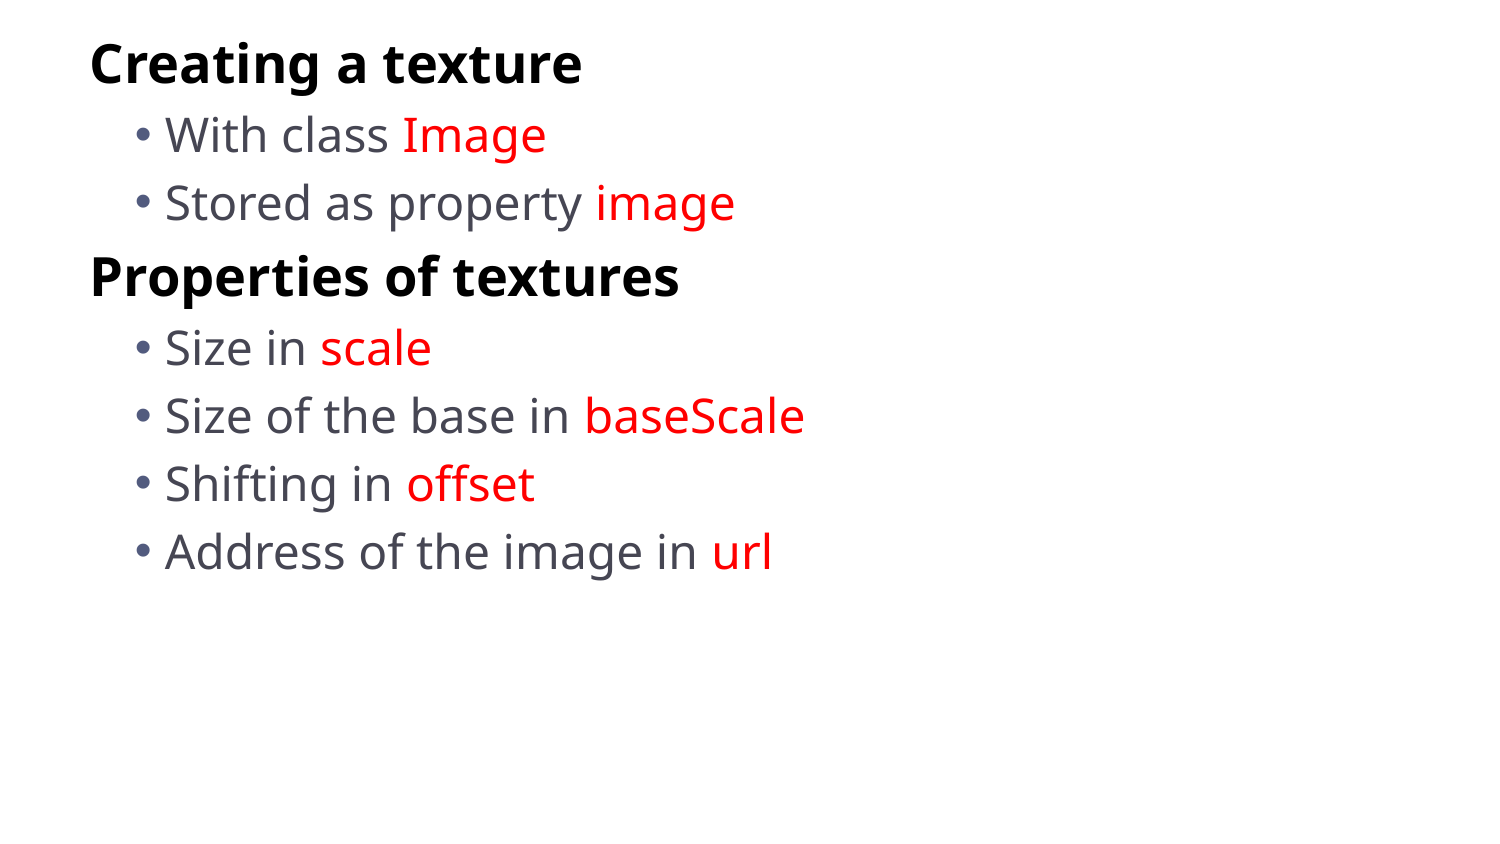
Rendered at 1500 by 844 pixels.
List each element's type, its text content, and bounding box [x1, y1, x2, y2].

list Creating a texture With class Image Stored as property image Properties of textures Size in scale Size of the base in baseScale Shifting in offset Address of the image in url [75, 21, 1475, 835]
